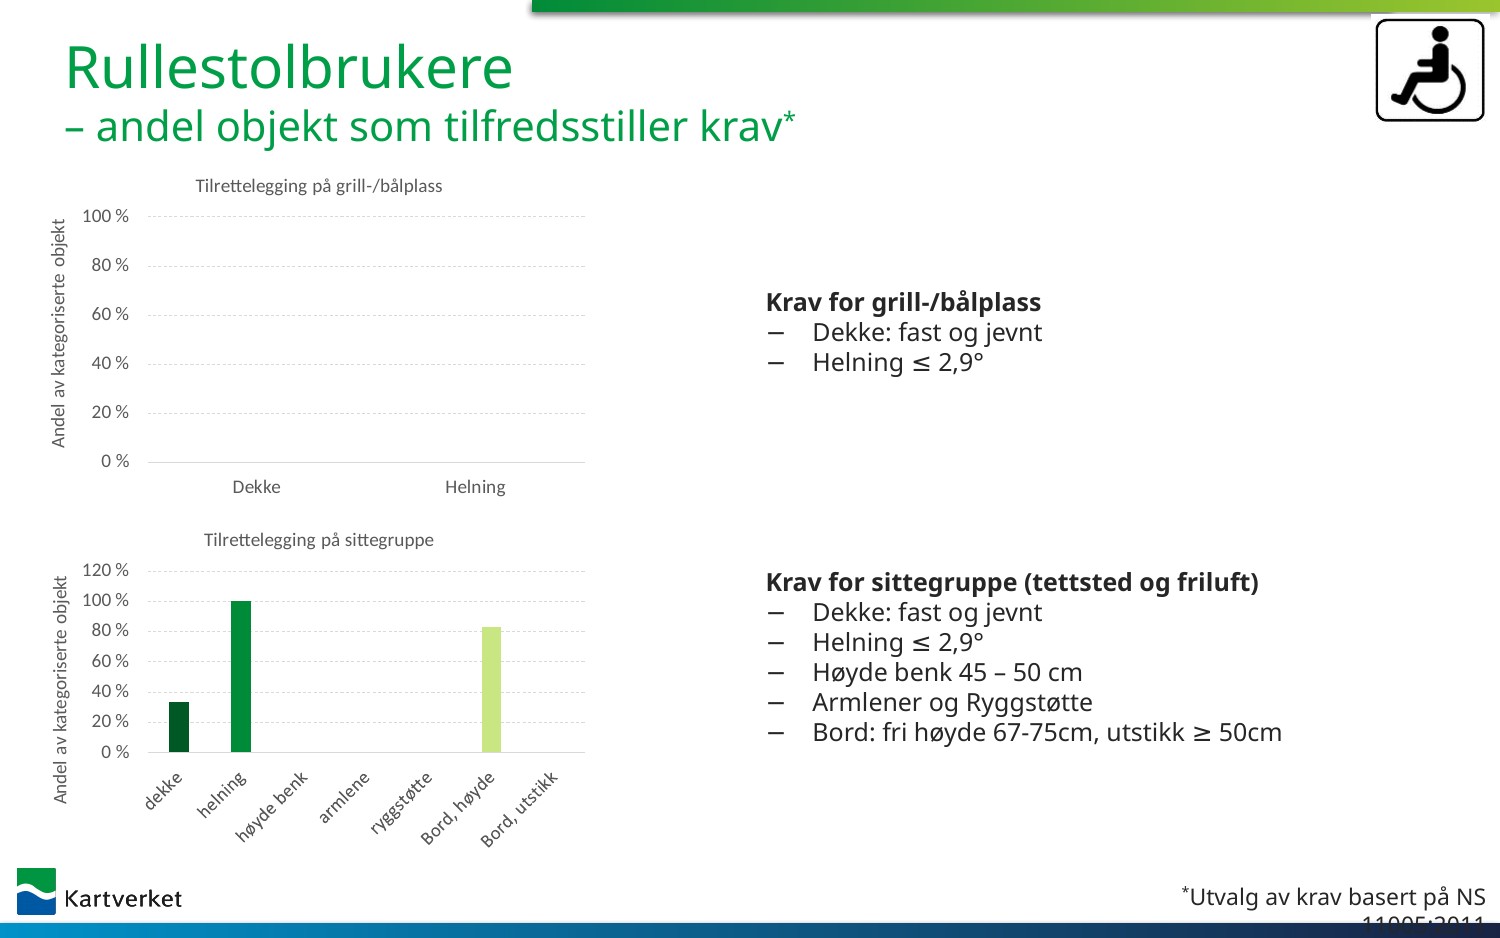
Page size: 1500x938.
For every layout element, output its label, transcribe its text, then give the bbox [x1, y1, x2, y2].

text_box *Utvalg av krav basert på NS 11005:2011 [1068, 873, 1500, 938]
text_box Krav for grill-/bålplass Dekke: fast og jevnt Helning ≤ 2,9° [750, 279, 1452, 384]
text_box Rullestolbrukere – andel objekt som tilfredsstiller krav* [49, 14, 1431, 158]
picture [1371, 13, 1491, 127]
picture [41, 520, 596, 859]
picture [41, 166, 596, 505]
text_box Krav for sittegruppe (tettsted og friluft) Dekke: fast og jevnt Helning ≤ 2,9° Høyde benk 45 – 50 cm Armlener og Ryggstøtte Bord: fri høyde 67-75cm, utstikk ≥ 50cm [750, 559, 1500, 754]
